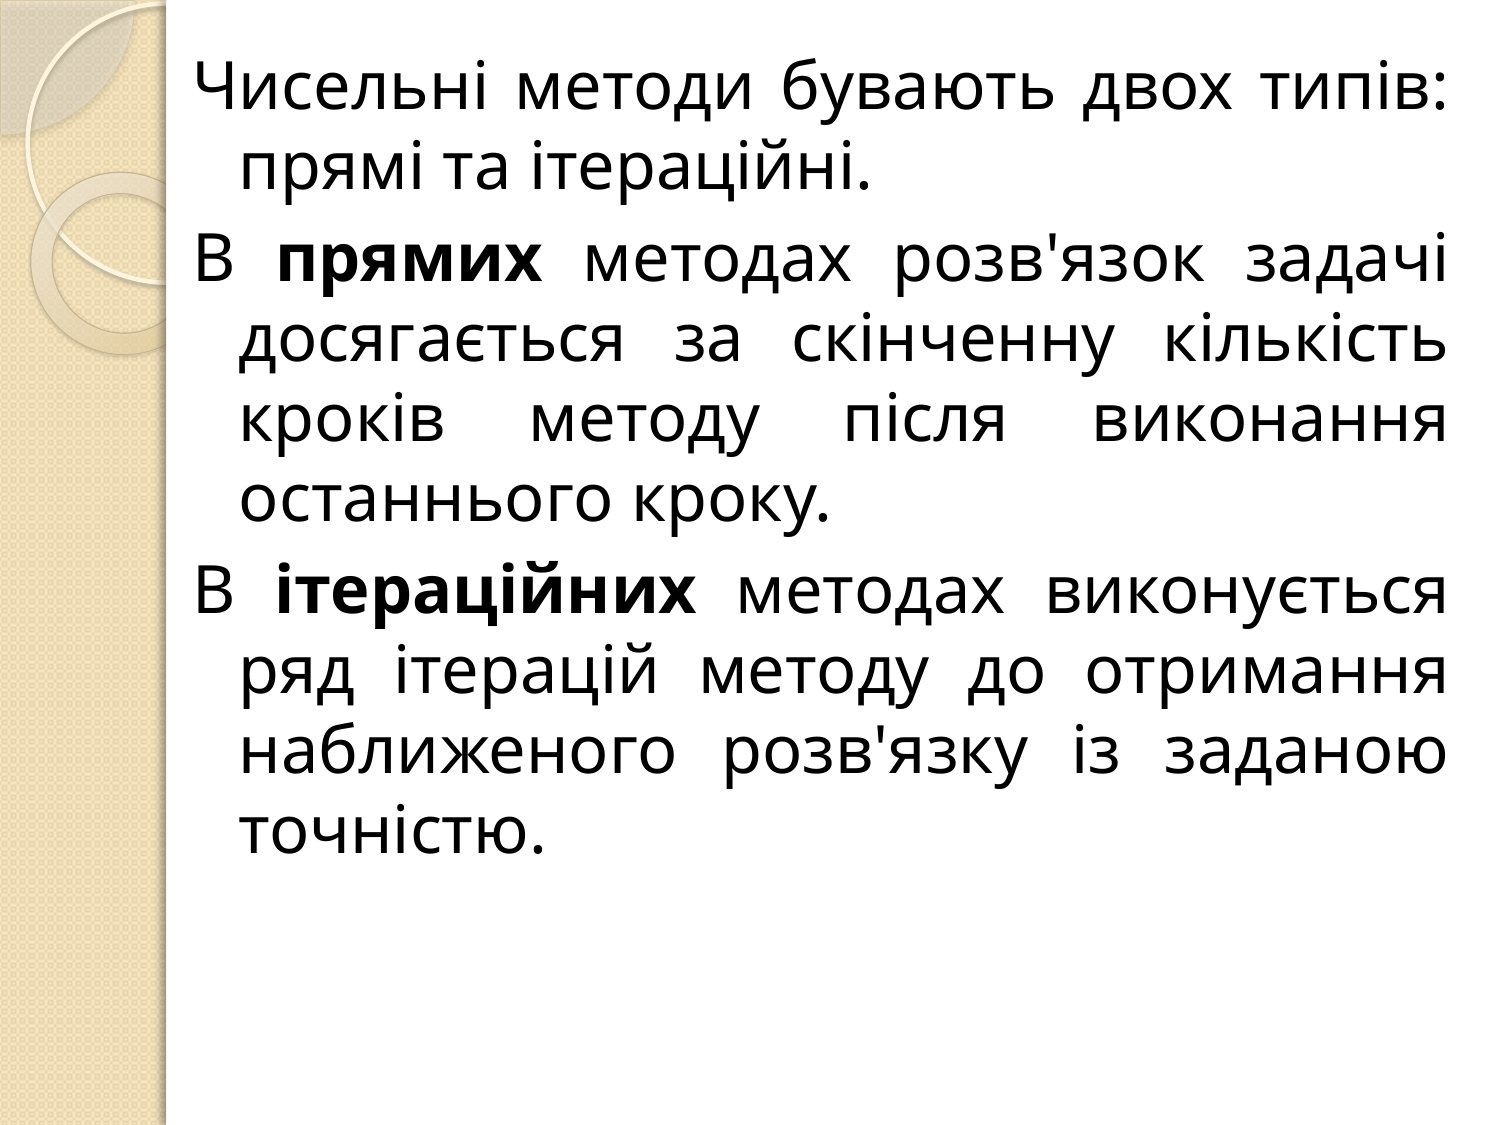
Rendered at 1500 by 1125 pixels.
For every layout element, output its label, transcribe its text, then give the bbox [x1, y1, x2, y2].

list Чисельні методи бувають двох типів: прямі та ітераційні. В прямих методах розв'язок задачі досягається за скінченну кількість кроків методу після виконання останнього кроку. В ітераційних методах виконується ряд ітерацій методу до отримання наближеного розв'язку із заданою точністю. [164, 35, 1466, 1061]
